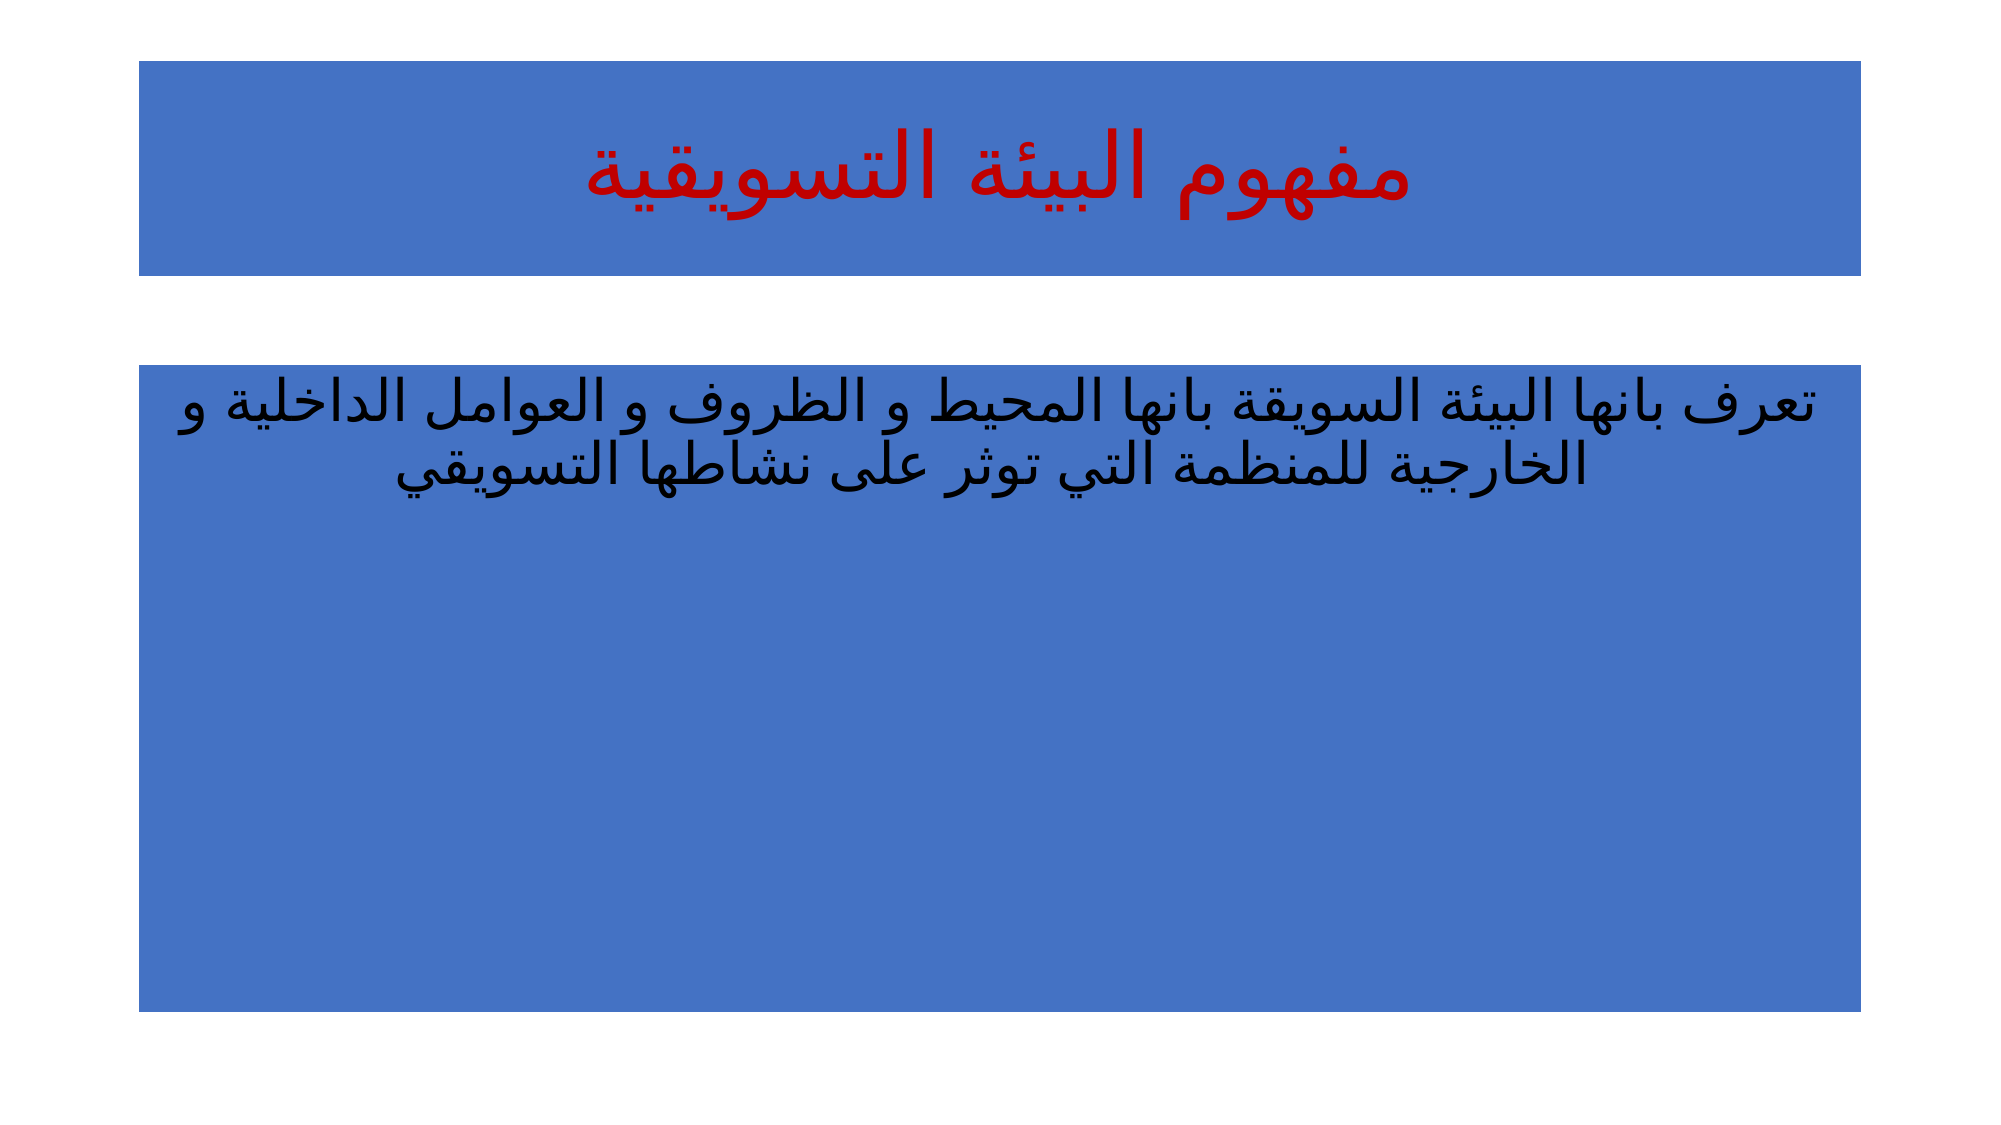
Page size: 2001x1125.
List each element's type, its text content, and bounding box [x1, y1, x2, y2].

list تعرف بانها البيئة السويقة بانها المحيط و الظروف و العوامل الداخلية و الخارجية للمنظمة التي توثر على نشاطها التسويقي [136, 362, 1864, 1015]
title مفهوم البيئة التسويقية [136, 58, 1864, 279]
